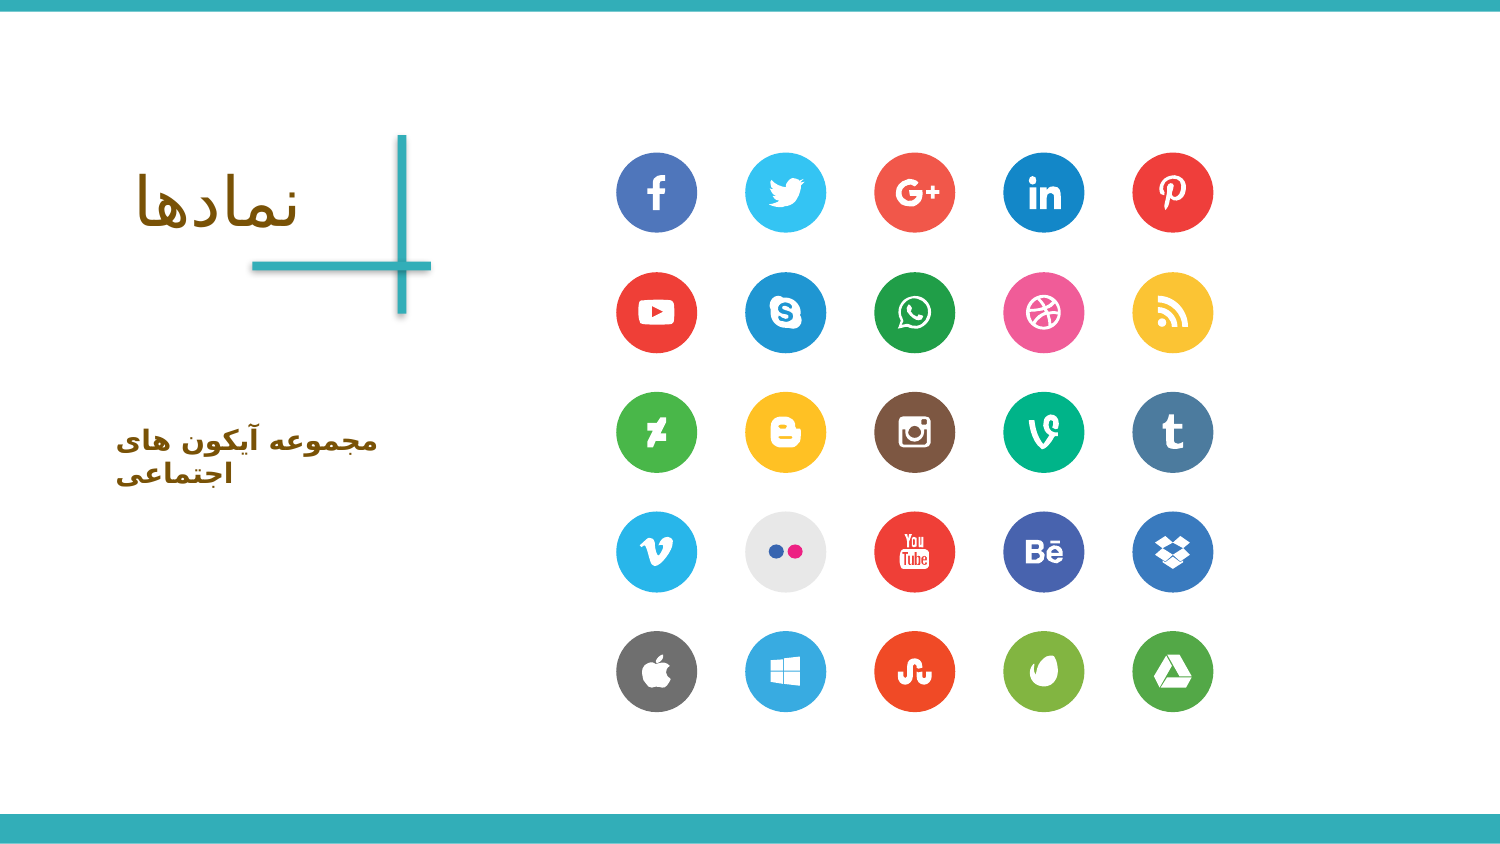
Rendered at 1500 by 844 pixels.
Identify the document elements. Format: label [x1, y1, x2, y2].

text_box [1003, 271, 1085, 354]
text_box [874, 391, 956, 474]
text_box [1003, 152, 1085, 233]
text_box [1132, 511, 1214, 593]
text_box [1132, 630, 1214, 713]
text_box [1132, 391, 1214, 474]
text_box [744, 630, 827, 713]
text_box [874, 630, 956, 713]
text_box [1132, 152, 1214, 233]
text_box [744, 391, 827, 474]
text_box [874, 511, 956, 593]
text_box [76, 134, 467, 585]
text_box [874, 271, 956, 354]
text_box [1003, 391, 1085, 474]
text_box [615, 511, 698, 593]
text_box [1003, 630, 1085, 713]
text_box [744, 511, 827, 593]
text_box [744, 271, 827, 354]
text_box [615, 271, 698, 354]
text_box [615, 391, 698, 474]
text_box [615, 152, 698, 233]
text_box [615, 630, 698, 713]
text_box [744, 152, 827, 233]
text_box [1003, 511, 1085, 593]
text_box [1132, 271, 1214, 354]
text_box [874, 152, 956, 233]
